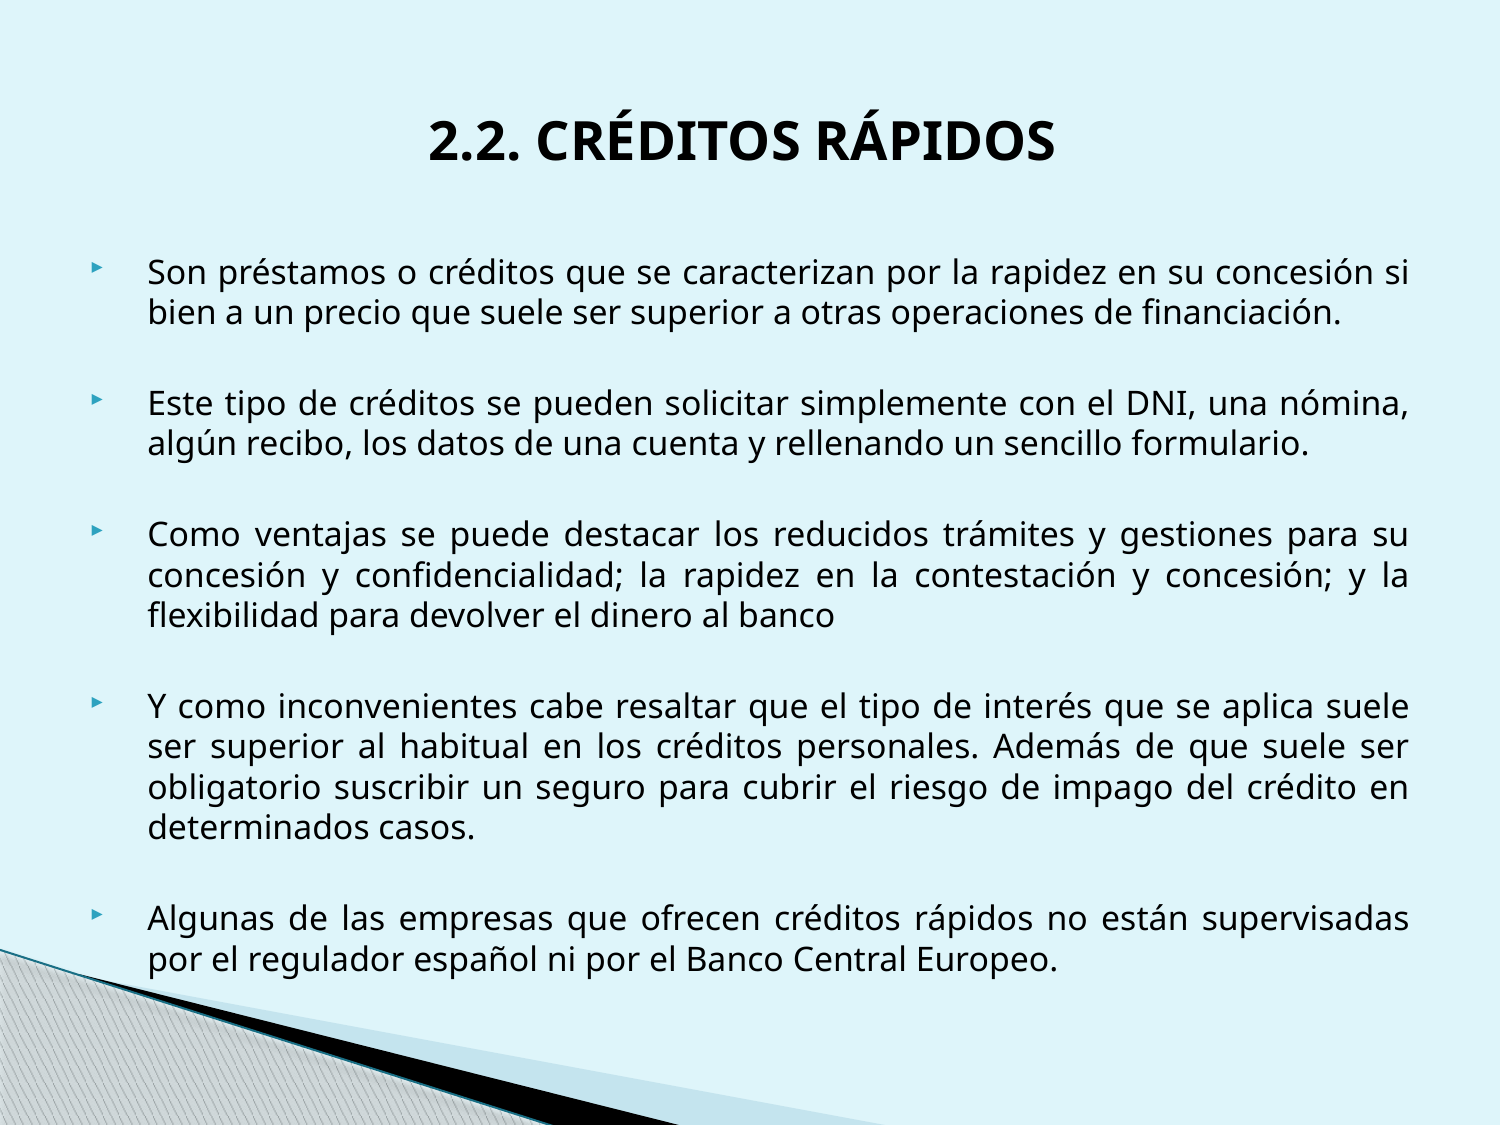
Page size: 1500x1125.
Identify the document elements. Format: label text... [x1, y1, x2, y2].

list Son préstamos o créditos que se caracterizan por la rapidez en su concesión si bien a un precio que suele ser superior a otras operaciones de financiación. Este tipo de créditos se pueden solicitar simplemente con el DNI, una nómina, algún recibo, los datos de una cuenta y rellenando un sencillo formulario. Como ventajas se puede destacar los reducidos trámites y gestiones para su concesión y confidencialidad; la rapidez en la contestación y concesión; y la flexibilidad para devolver el dinero al banco Y como inconvenientes cabe resaltar que el tipo de interés que se aplica suele ser superior al habitual en los créditos personales. Además de que suele ser obligatorio suscribir un seguro para cubrir el riesgo de impago del crédito en determinados casos. Algunas de las empresas que ofrecen créditos rápidos no están supervisadas por el regulador español ni por el Banco Central Europeo. [75, 243, 1425, 986]
title 2.2. CRÉDITOS RÁPIDOS [75, 45, 1425, 233]
